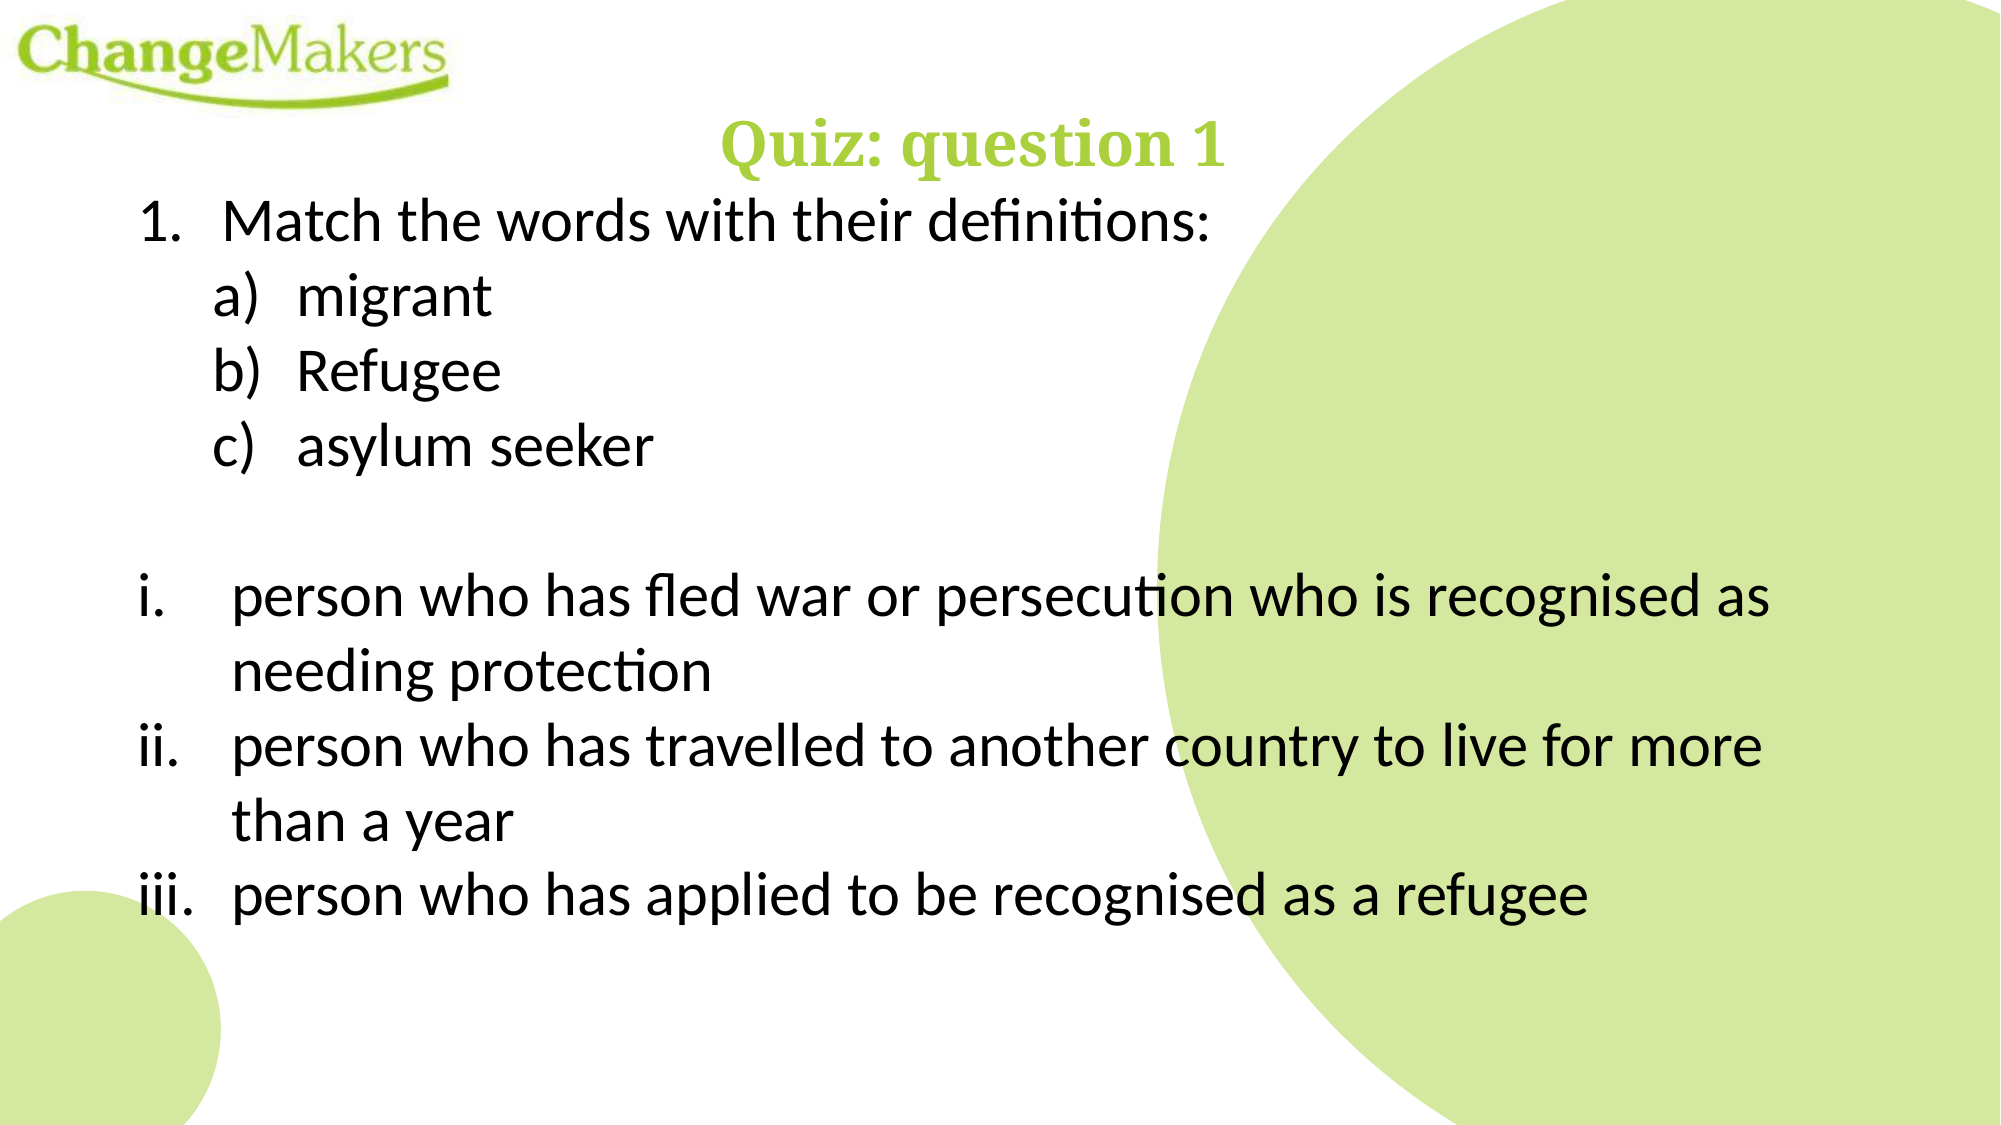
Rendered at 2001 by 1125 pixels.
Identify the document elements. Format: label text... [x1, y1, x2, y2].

text_box Quiz: question 1 Match the words with their definitions: migrant Refugee asylum seeker person who has fled war or persecution who is recognised as needing protection person who has travelled to another country to live for more than a year person who has applied to be recognised as a refugee [122, 59, 1826, 1125]
picture [0, 15, 508, 118]
